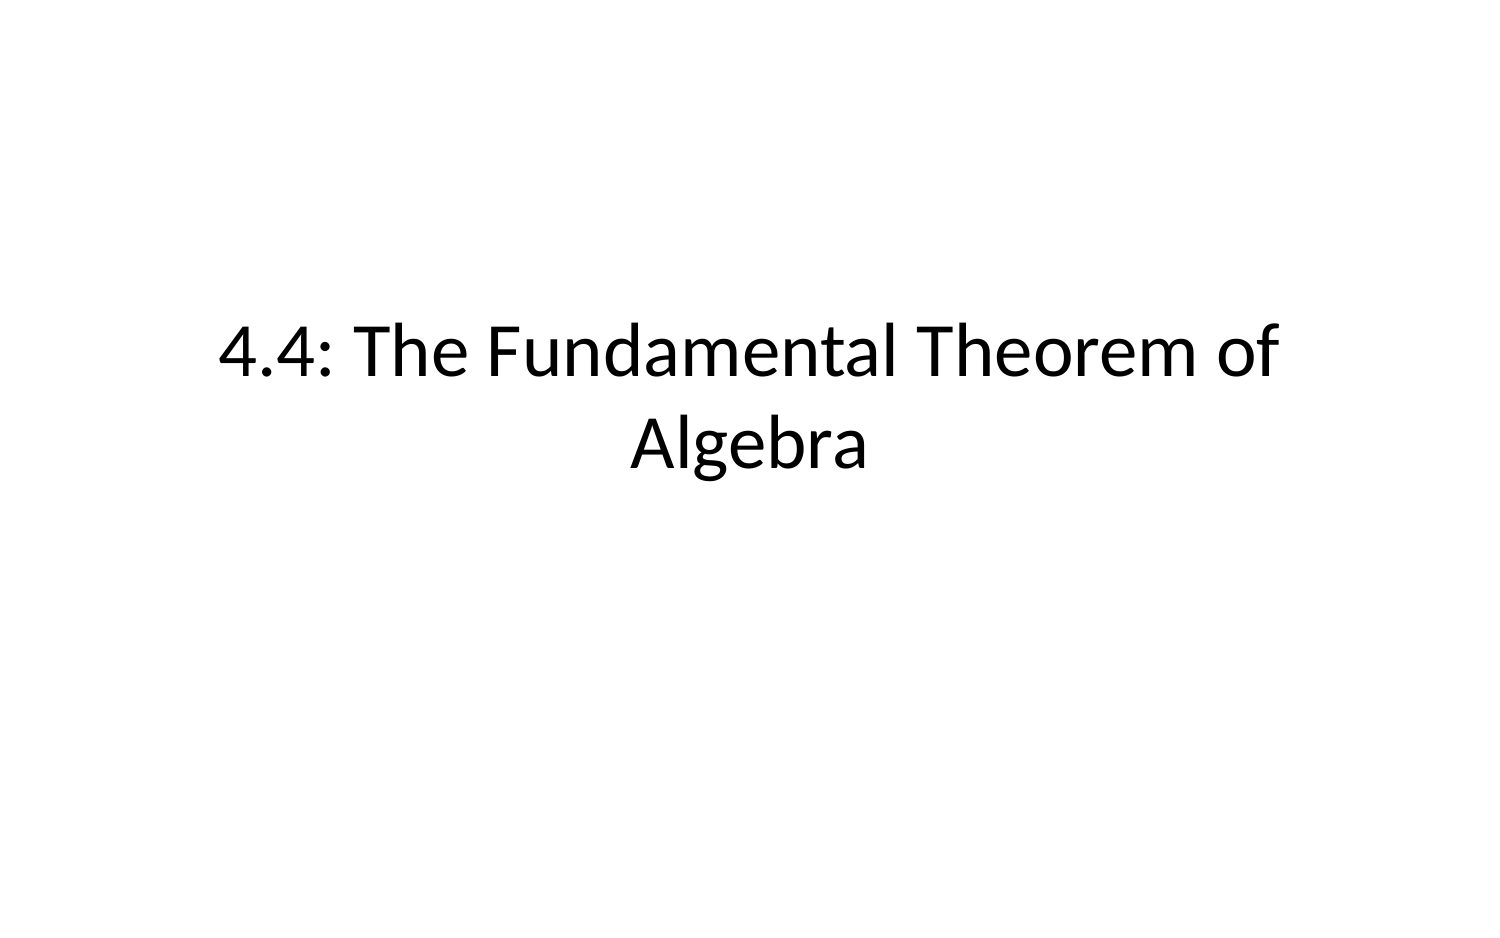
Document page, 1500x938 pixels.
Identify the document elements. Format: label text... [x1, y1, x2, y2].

title 4.4: The Fundamental Theorem of Algebra [112, 291, 1388, 493]
